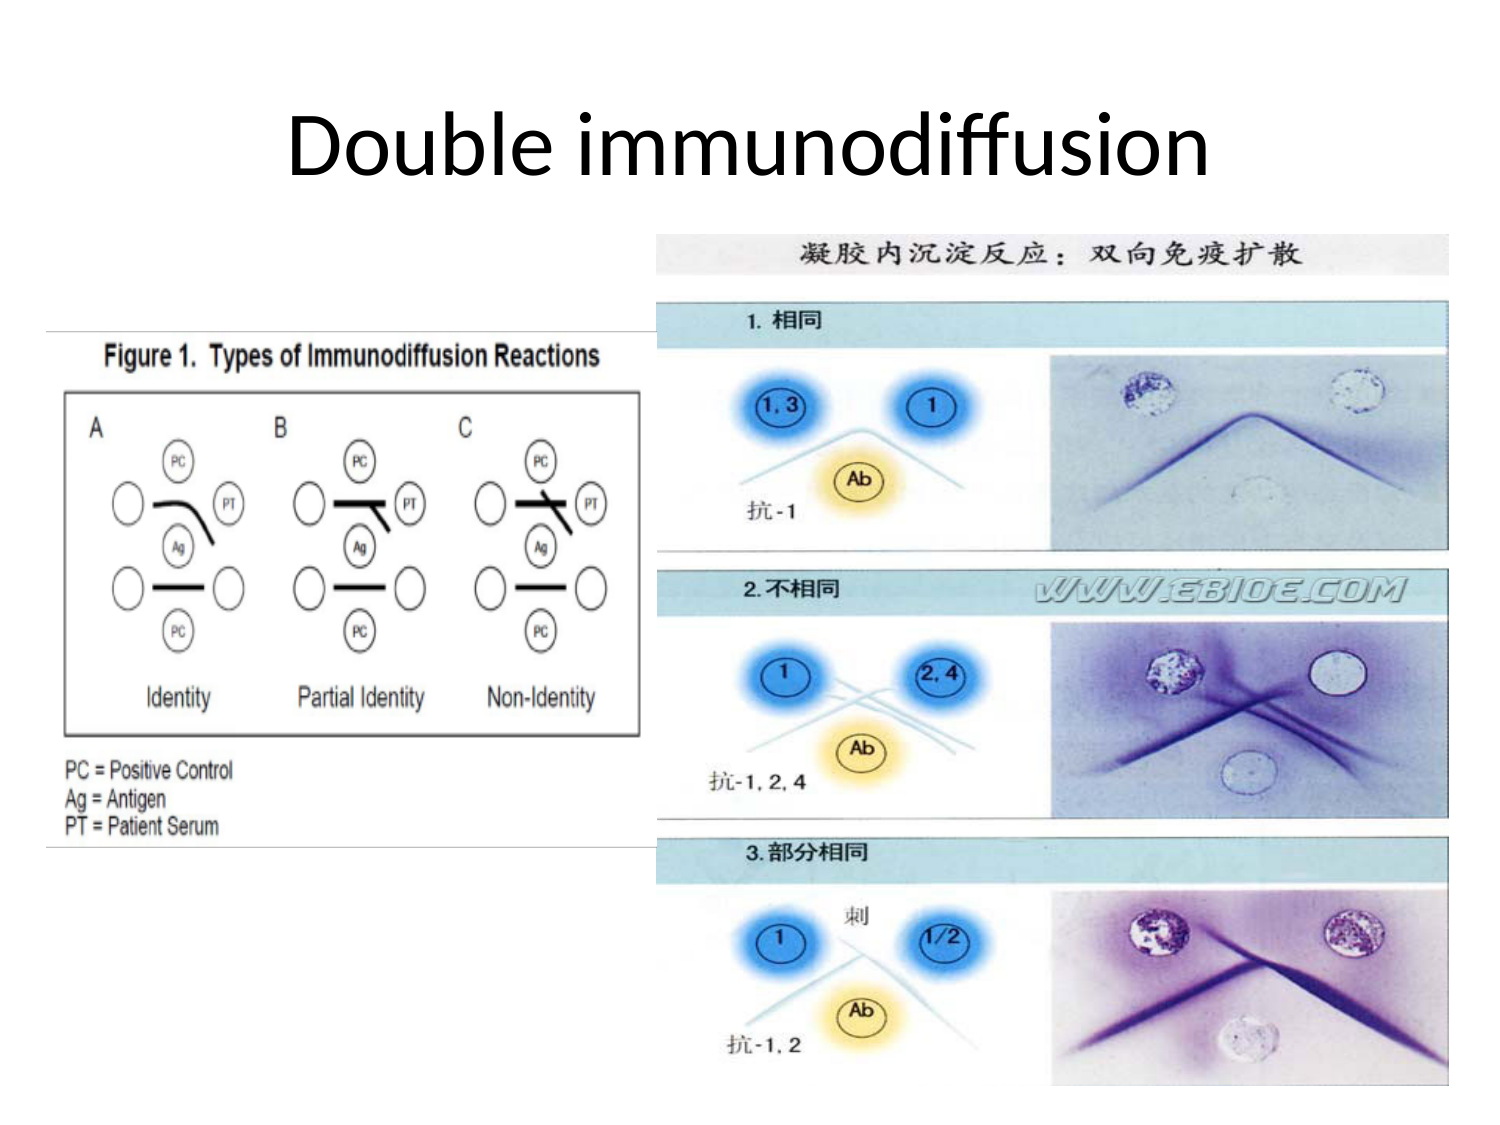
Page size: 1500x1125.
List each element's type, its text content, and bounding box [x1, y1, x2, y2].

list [46, 327, 657, 850]
picture [655, 234, 1449, 1086]
title Double immunodiffusion [75, 45, 1425, 233]
